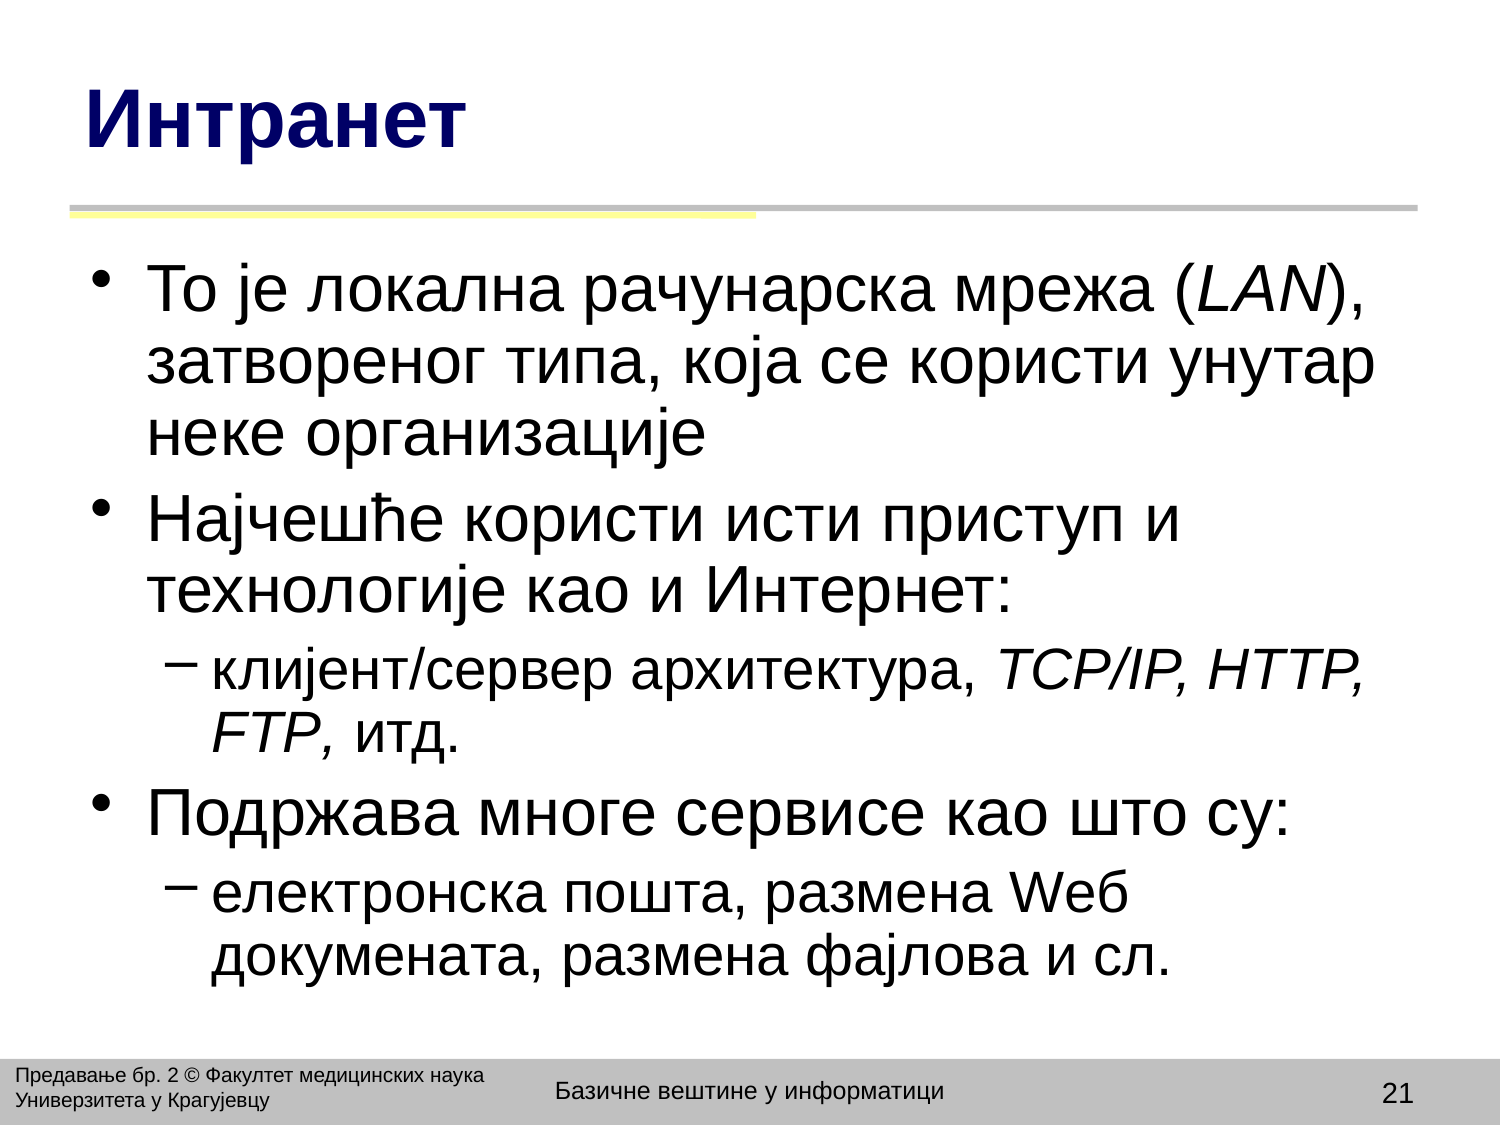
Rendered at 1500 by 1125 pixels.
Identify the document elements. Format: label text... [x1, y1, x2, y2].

list То је локална рачунарска мрежа (LAN), затвореног типа, која се користи унутар неке организације Најчешће користи исти приступ и технологије као и Интернет: клијент/сервер архитектура, TCP/IP, HTTP, FTP, итд. Подржава многе сервисе као што су: електронска пошта, размена Wеб докумената, размена фајлова и сл. [74, 246, 1426, 1023]
slide_number Предавање бр. 2 © Факултет медицинских наука Универзитета у Крагујевцу [0, 1053, 607, 1108]
slide_number 21 [1079, 1066, 1430, 1125]
footer Базичне вештине у информатици [512, 1066, 988, 1125]
title Интранет [69, 19, 1426, 208]
